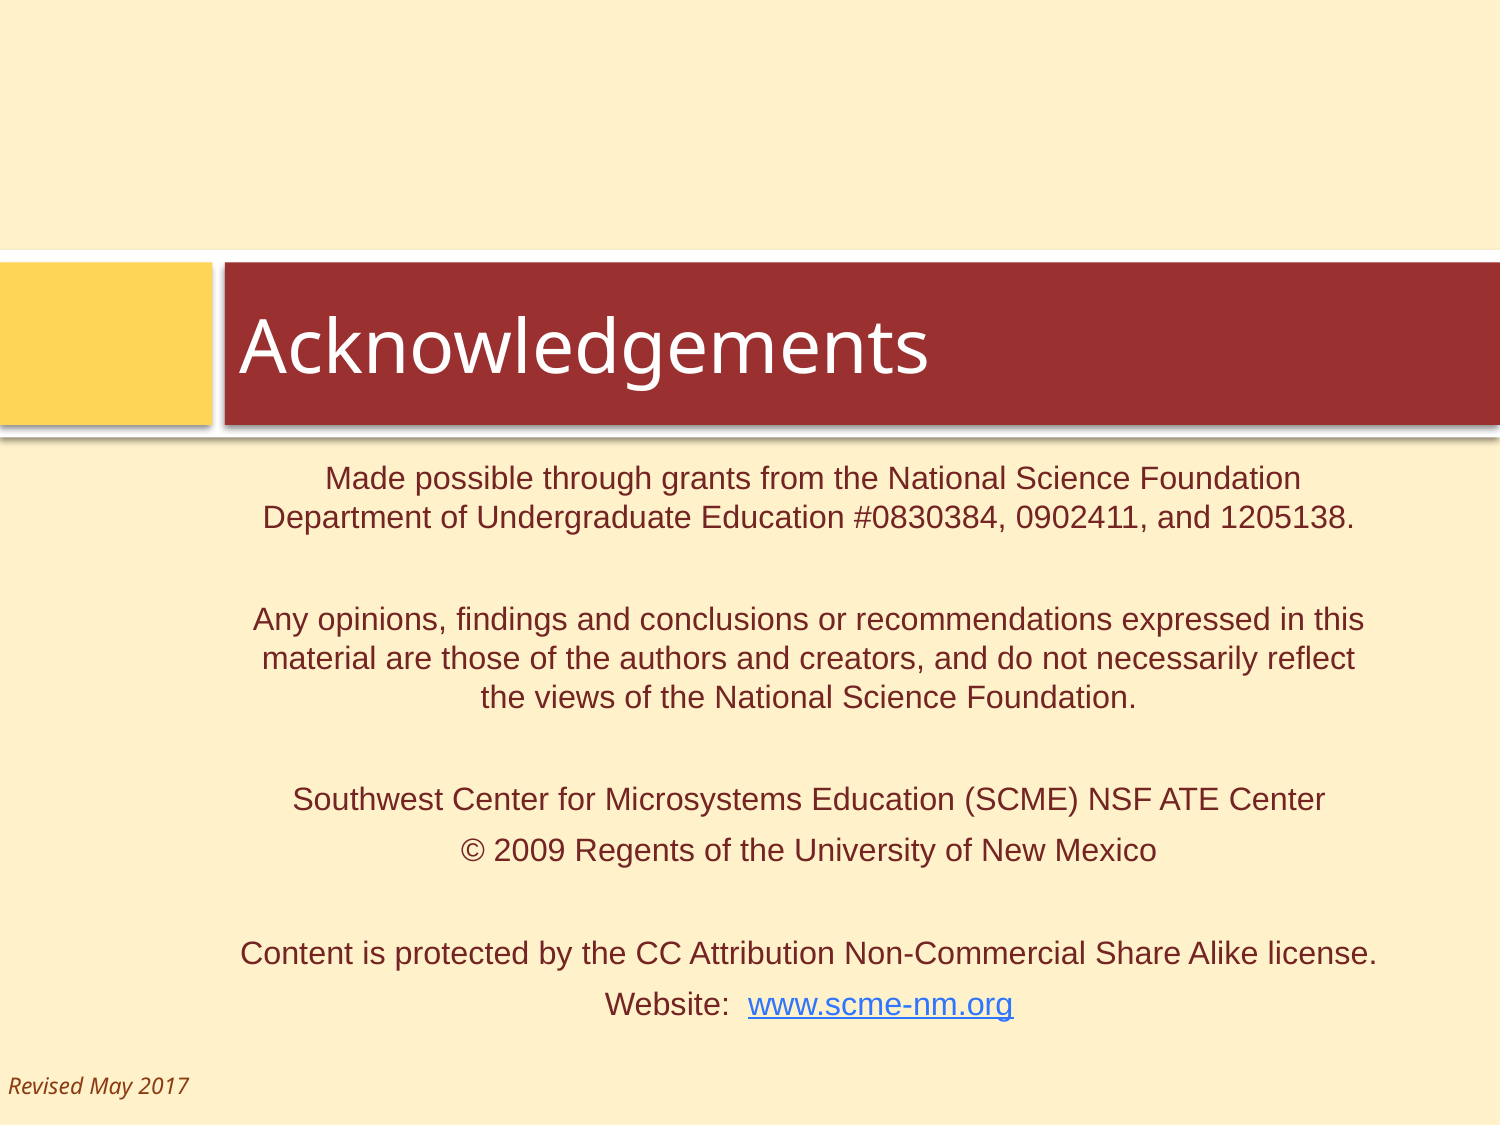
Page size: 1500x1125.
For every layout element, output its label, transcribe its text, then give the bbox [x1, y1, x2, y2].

list Made possible through grants from the National Science Foundation Department of Undergraduate Education #0830384, 0902411, and 1205138. Any opinions, findings and conclusions or recommendations expressed in this material are those of the authors and creators, and do not necessarily reflect the views of the National Science Foundation. Southwest Center for Microsystems Education (SCME) NSF ATE Center © 2009 Regents of the University of New Mexico Content is protected by the CC Attribution Non-Commercial Share Alike license. Website: www.scme-nm.org [225, 450, 1394, 1050]
title Acknowledgements [225, 262, 1475, 425]
text_box Revised May 2017 [0, 1064, 205, 1107]
